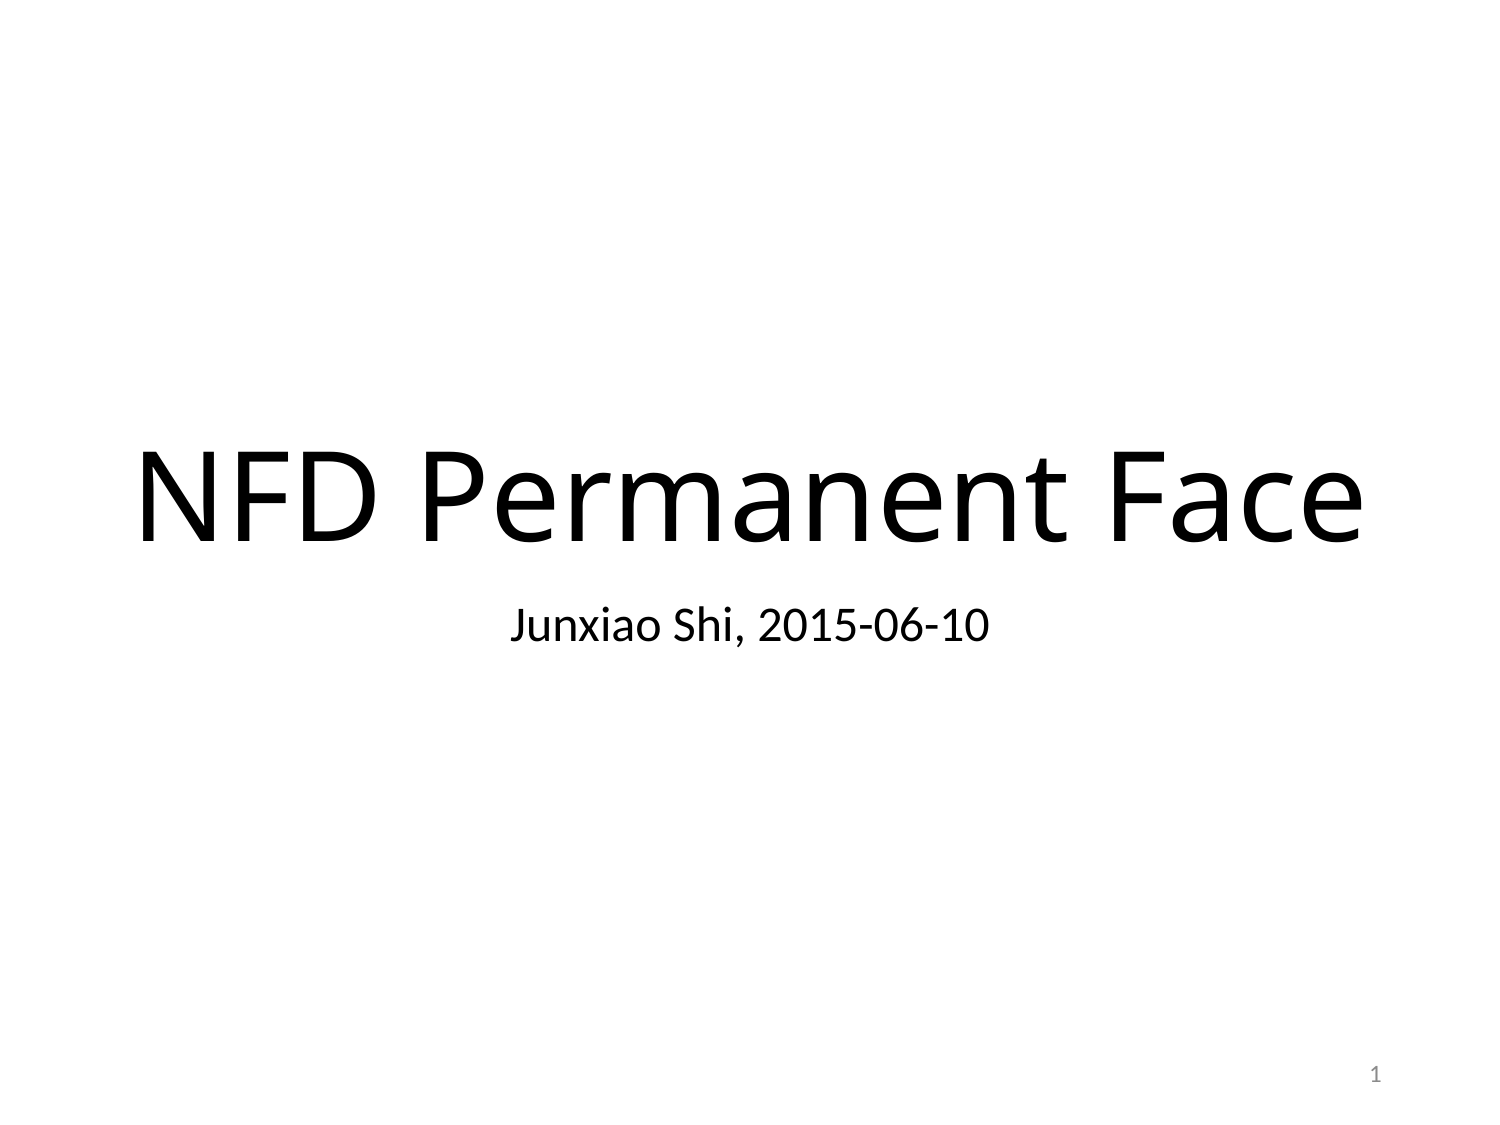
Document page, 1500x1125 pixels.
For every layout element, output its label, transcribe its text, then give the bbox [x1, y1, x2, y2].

slide_number 1 [1059, 1042, 1397, 1103]
subtitle Junxiao Shi, 2015-06-10 [187, 590, 1313, 863]
title NFD Permanent Face [112, 184, 1388, 576]
